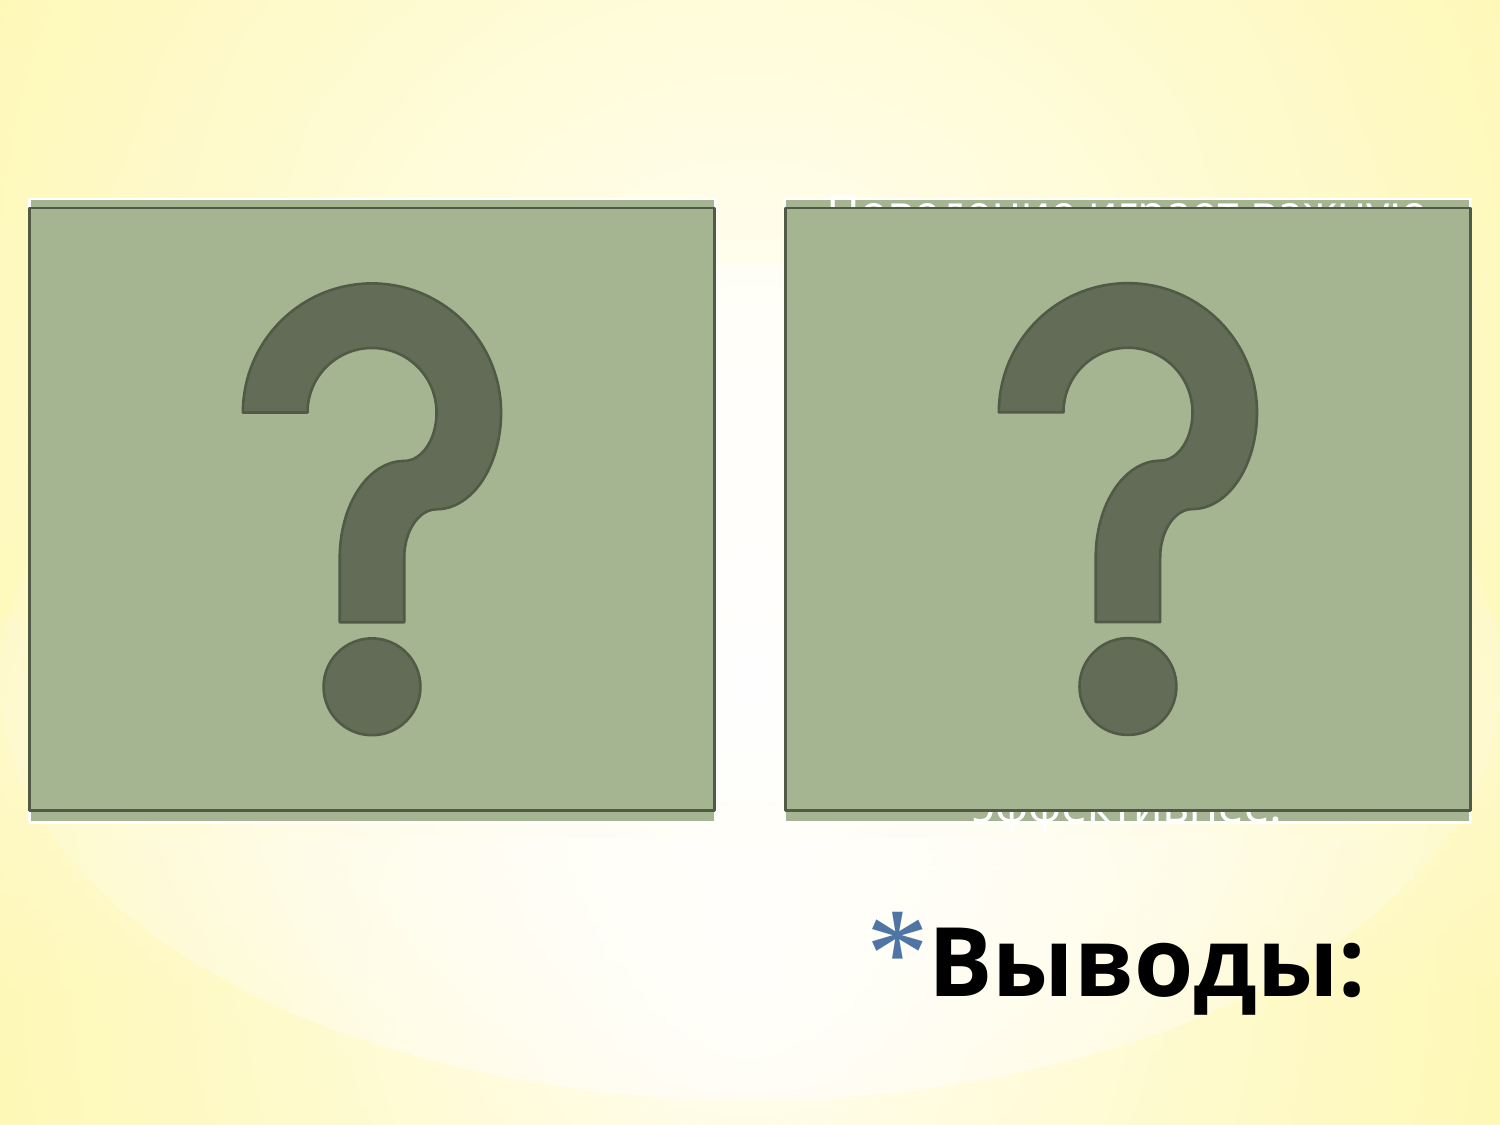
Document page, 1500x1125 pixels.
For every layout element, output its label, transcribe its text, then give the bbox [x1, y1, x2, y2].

title Выводы: [312, 905, 1382, 1081]
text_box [29, 125, 1471, 897]
